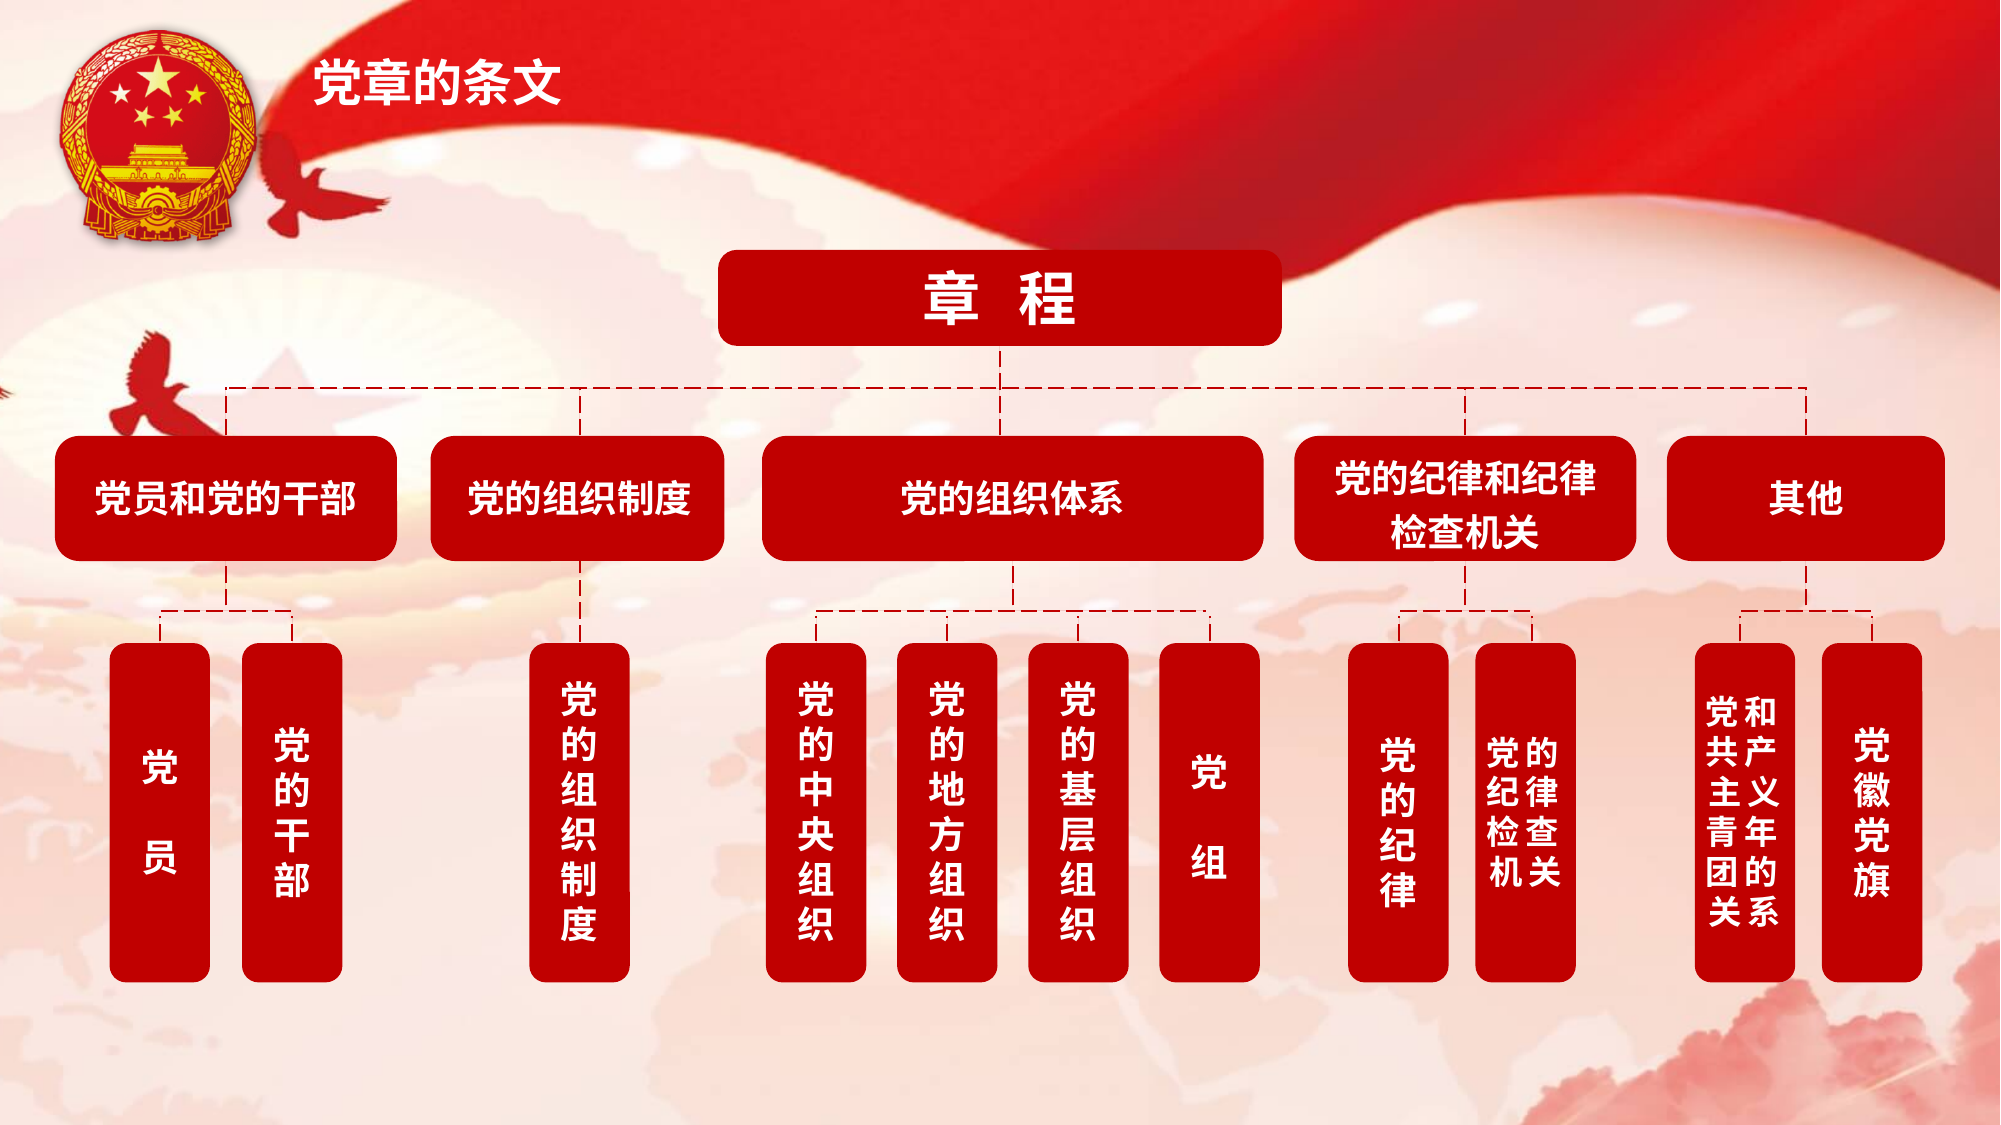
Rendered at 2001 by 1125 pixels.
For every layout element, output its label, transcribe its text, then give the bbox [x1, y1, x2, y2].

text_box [1294, 436, 1637, 564]
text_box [718, 249, 1282, 340]
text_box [765, 643, 1260, 983]
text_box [1666, 435, 1945, 561]
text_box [159, 552, 293, 643]
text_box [109, 643, 343, 983]
picture [0, 0, 2000, 1125]
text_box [1399, 552, 1532, 643]
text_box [54, 435, 398, 561]
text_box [762, 436, 1264, 561]
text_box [427, 436, 732, 561]
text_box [225, 340, 1807, 436]
text_box 党章的条文 [297, 44, 1633, 120]
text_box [529, 643, 630, 983]
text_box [1348, 643, 1583, 983]
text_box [1739, 552, 1873, 643]
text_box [1689, 643, 1923, 983]
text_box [816, 552, 1210, 643]
